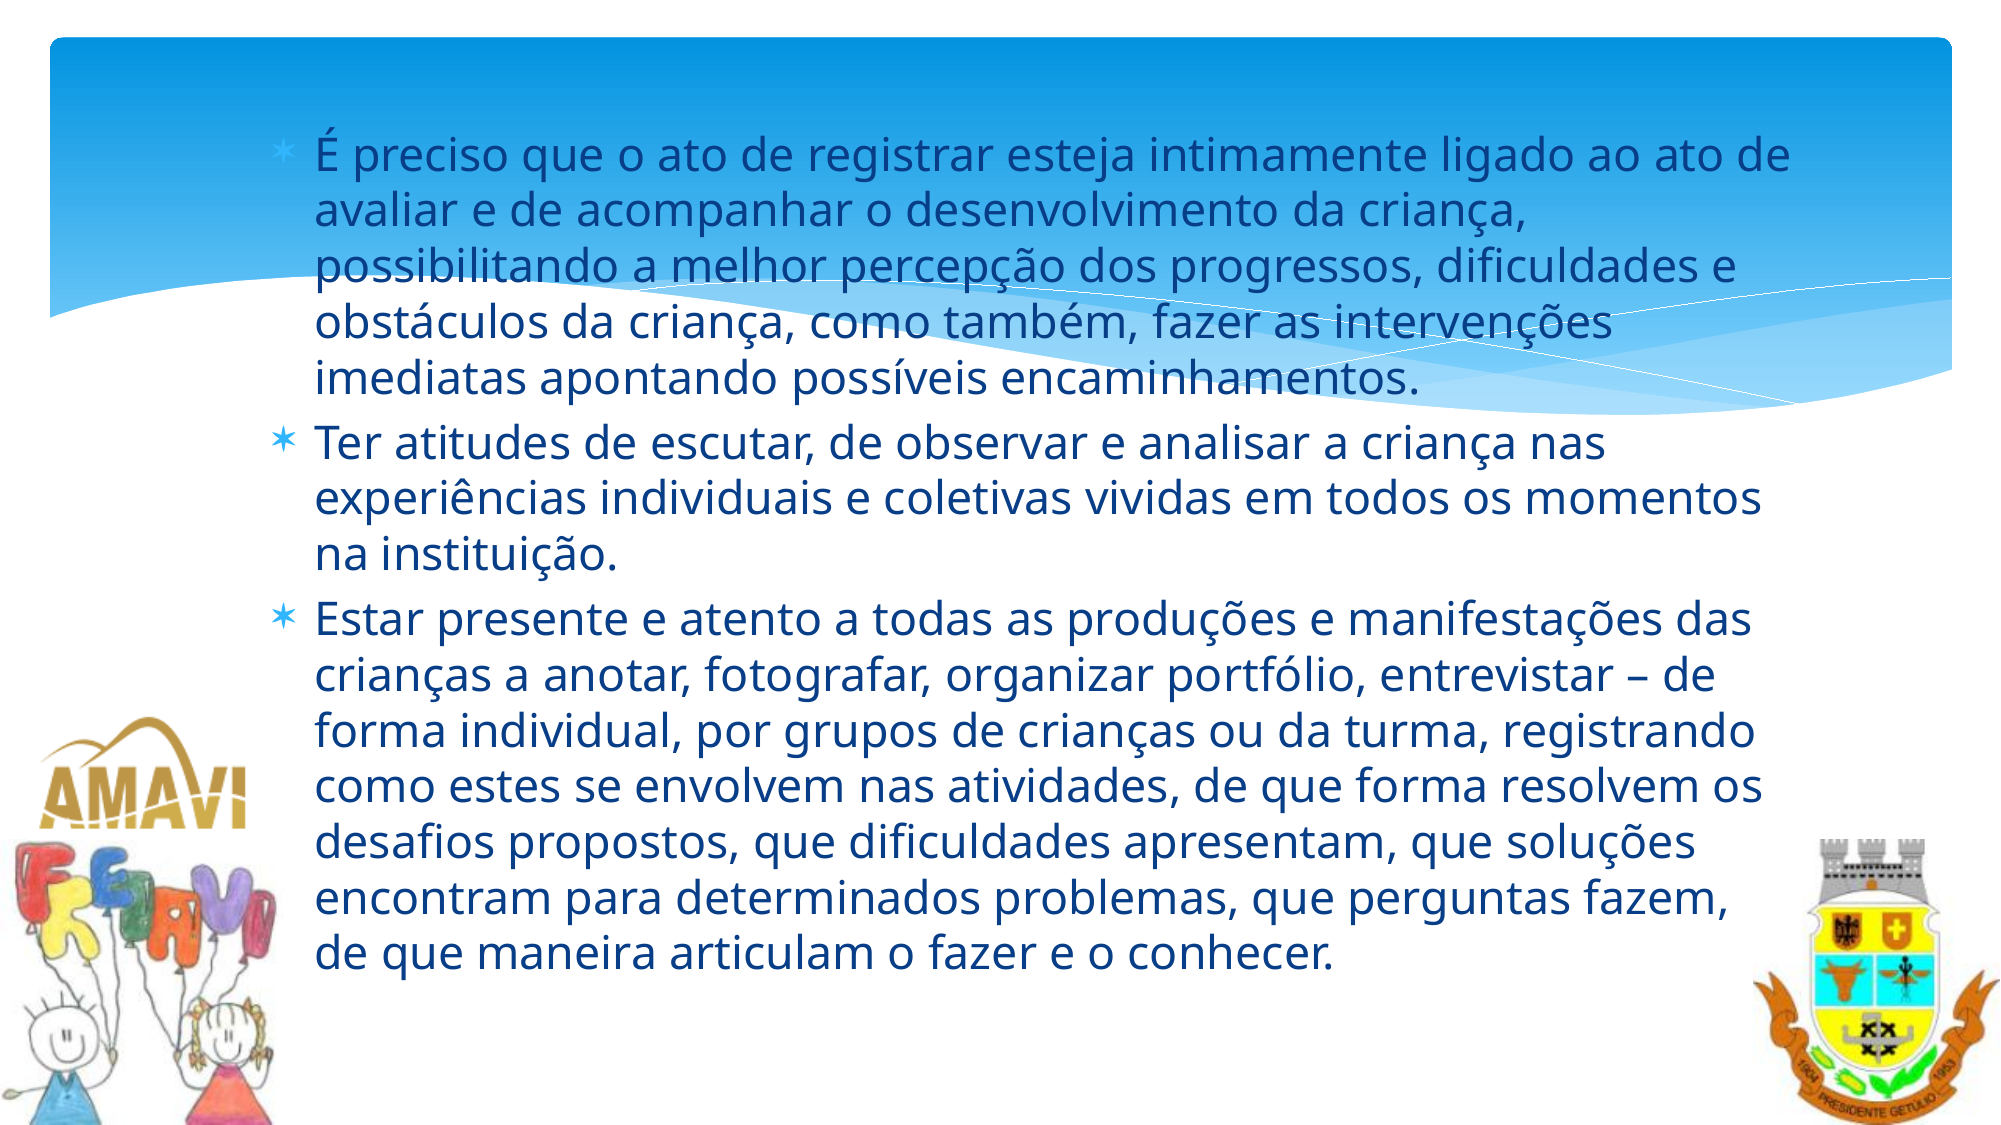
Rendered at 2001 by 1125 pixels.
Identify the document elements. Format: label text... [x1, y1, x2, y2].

list É preciso que o ato de registrar esteja intimamente ligado ao ato de avaliar e de acompanhar o desenvolvimento da criança, possibilitando a melhor percepção dos progressos, dificuldades e obstáculos da criança, como também, fazer as intervenções imediatas apontando possíveis encaminhamentos. Ter atitudes de escutar, de observar e analisar a criança nas experiências individuais e coletivas vividas em todos os momentos na instituição. Estar presente e atento a todas as produções e manifestações das crianças a anotar, fotografar, organizar portfólio, entrevistar – de forma individual, por grupos de crianças ou da turma, registrando como estes se envolvem nas atividades, de que forma resolvem os desafios propostos, que dificuldades apresentam, que soluções encontram para determinados problemas, que perguntas fazem, de que maneira articulam o fazer e o conhecer. [257, 117, 1812, 1005]
picture [0, 700, 286, 1125]
picture [1752, 839, 2000, 1125]
